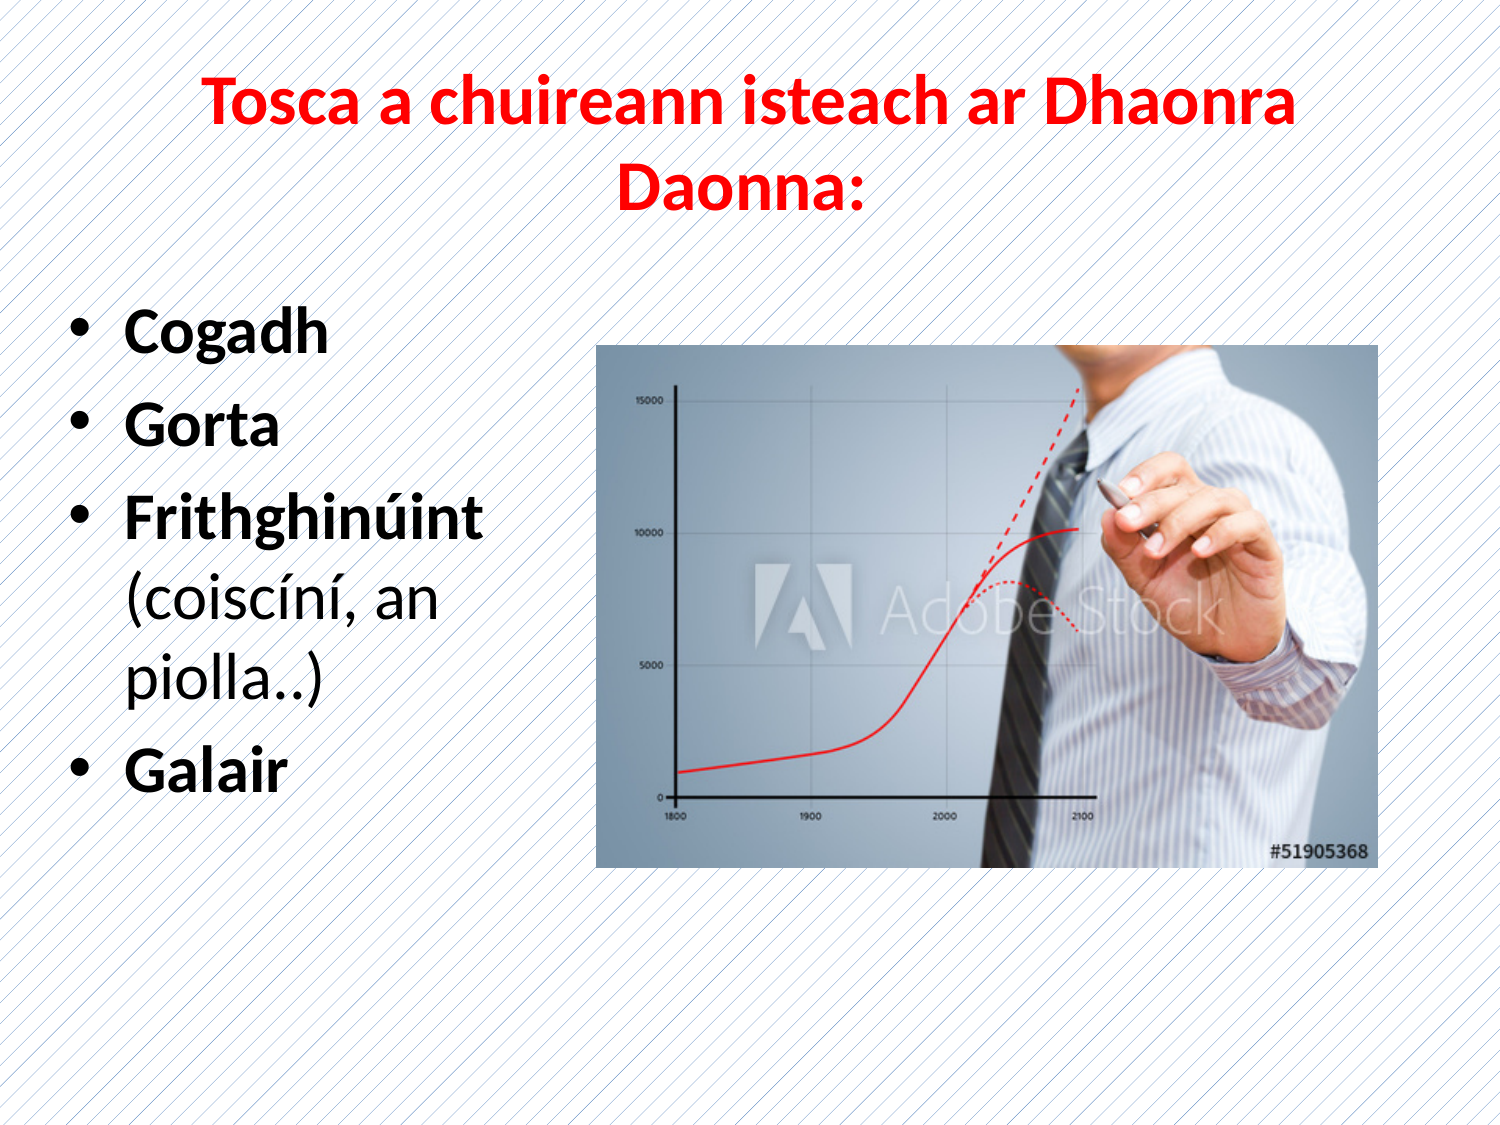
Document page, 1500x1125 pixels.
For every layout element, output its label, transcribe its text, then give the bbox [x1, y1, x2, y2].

list Cogadh Gorta Frithghinúint (coiscíní, an piolla..) Galair [53, 278, 668, 935]
title Tosca a chuireann isteach ar Dhaonra Daonna: [75, 45, 1425, 233]
picture [596, 345, 1378, 868]
